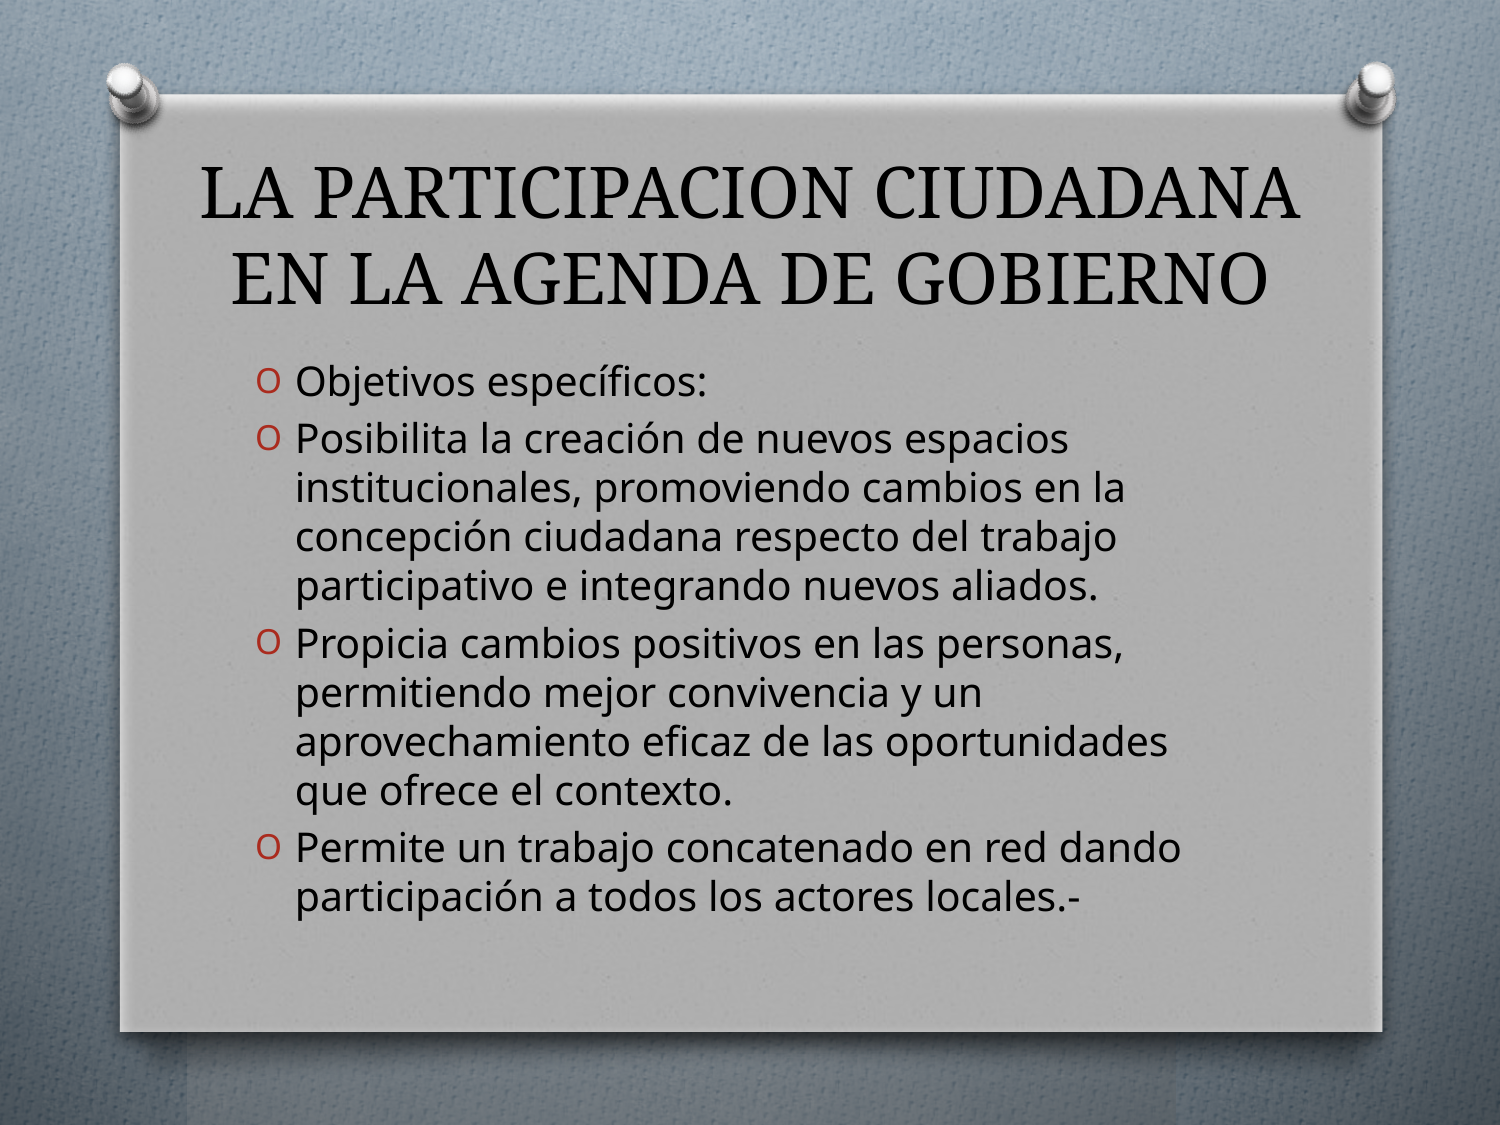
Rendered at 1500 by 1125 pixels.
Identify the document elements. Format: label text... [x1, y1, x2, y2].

title LA PARTICIPACION CIUDADANA EN LA AGENDA DE GOBIERNO [179, 134, 1323, 332]
list Objetivos específicos: Posibilita la creación de nuevos espacios institucionales, promoviendo cambios en la concepción ciudadana respecto del trabajo participativo e integrando nuevos aliados. Propicia cambios positivos en las personas, permitiendo mejor convivencia y un aprovechamiento eficaz de las oportunidades que ofrece el contexto. Permite un trabajo concatenado en red dando participación a todos los actores locales.- [240, 347, 1257, 939]
picture [75, 29, 198, 153]
picture [1317, 35, 1439, 156]
